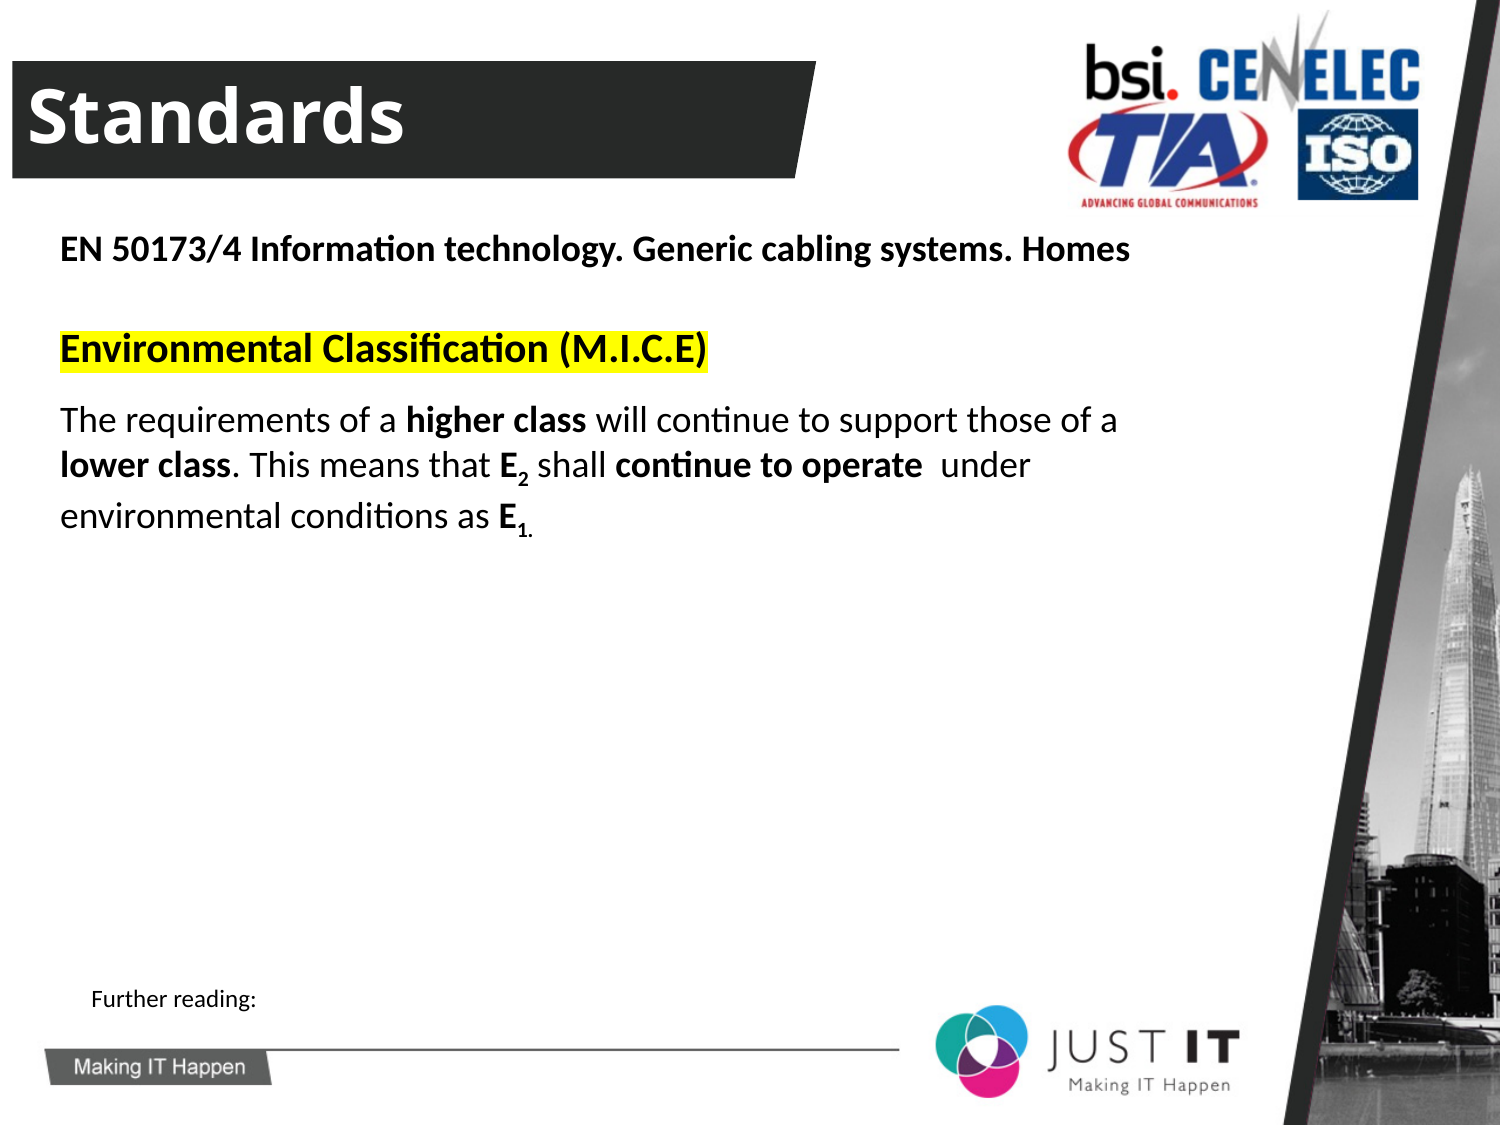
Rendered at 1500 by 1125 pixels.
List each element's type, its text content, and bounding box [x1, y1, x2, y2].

picture [0, 0, 1500, 1125]
title Standards [12, 61, 927, 179]
text_box Environmental Classification (M.I.C.E) [45, 313, 1270, 569]
text_box EN 50173/4 Information technology. Generic cabling systems. Homes [45, 216, 1270, 313]
text_box Further reading: [76, 975, 975, 1020]
text_box The requirements of a higher class will continue to support those of a lower class. This means that E2 shall continue to operate under environmental conditions as E1. [45, 387, 1160, 652]
